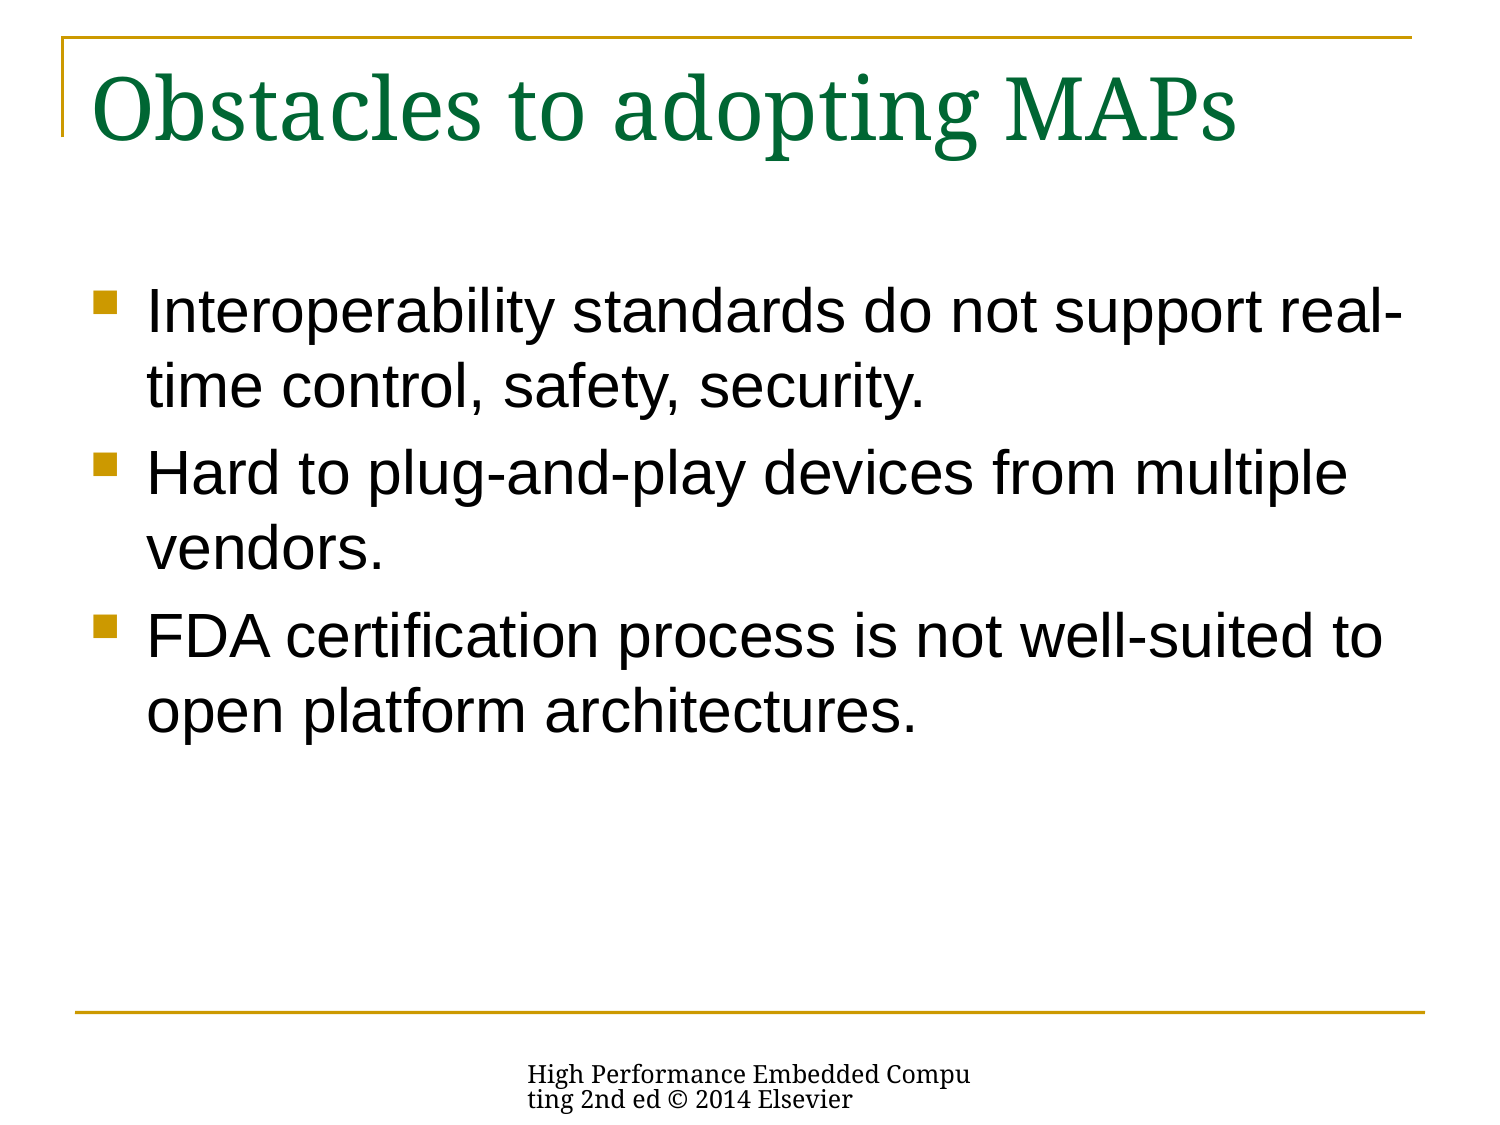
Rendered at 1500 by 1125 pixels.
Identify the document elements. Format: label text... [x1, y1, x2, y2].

footer High Performance Embedded Computing 2nd ed © 2014 Elsevier [512, 1025, 988, 1100]
title Obstacles to adopting MAPs [75, 45, 1425, 233]
list Interoperability standards do not support real-time control, safety, security. Hard to plug-and-play devices from multiple vendors. FDA certification process is not well-suited to open platform architectures. [75, 262, 1425, 1006]
